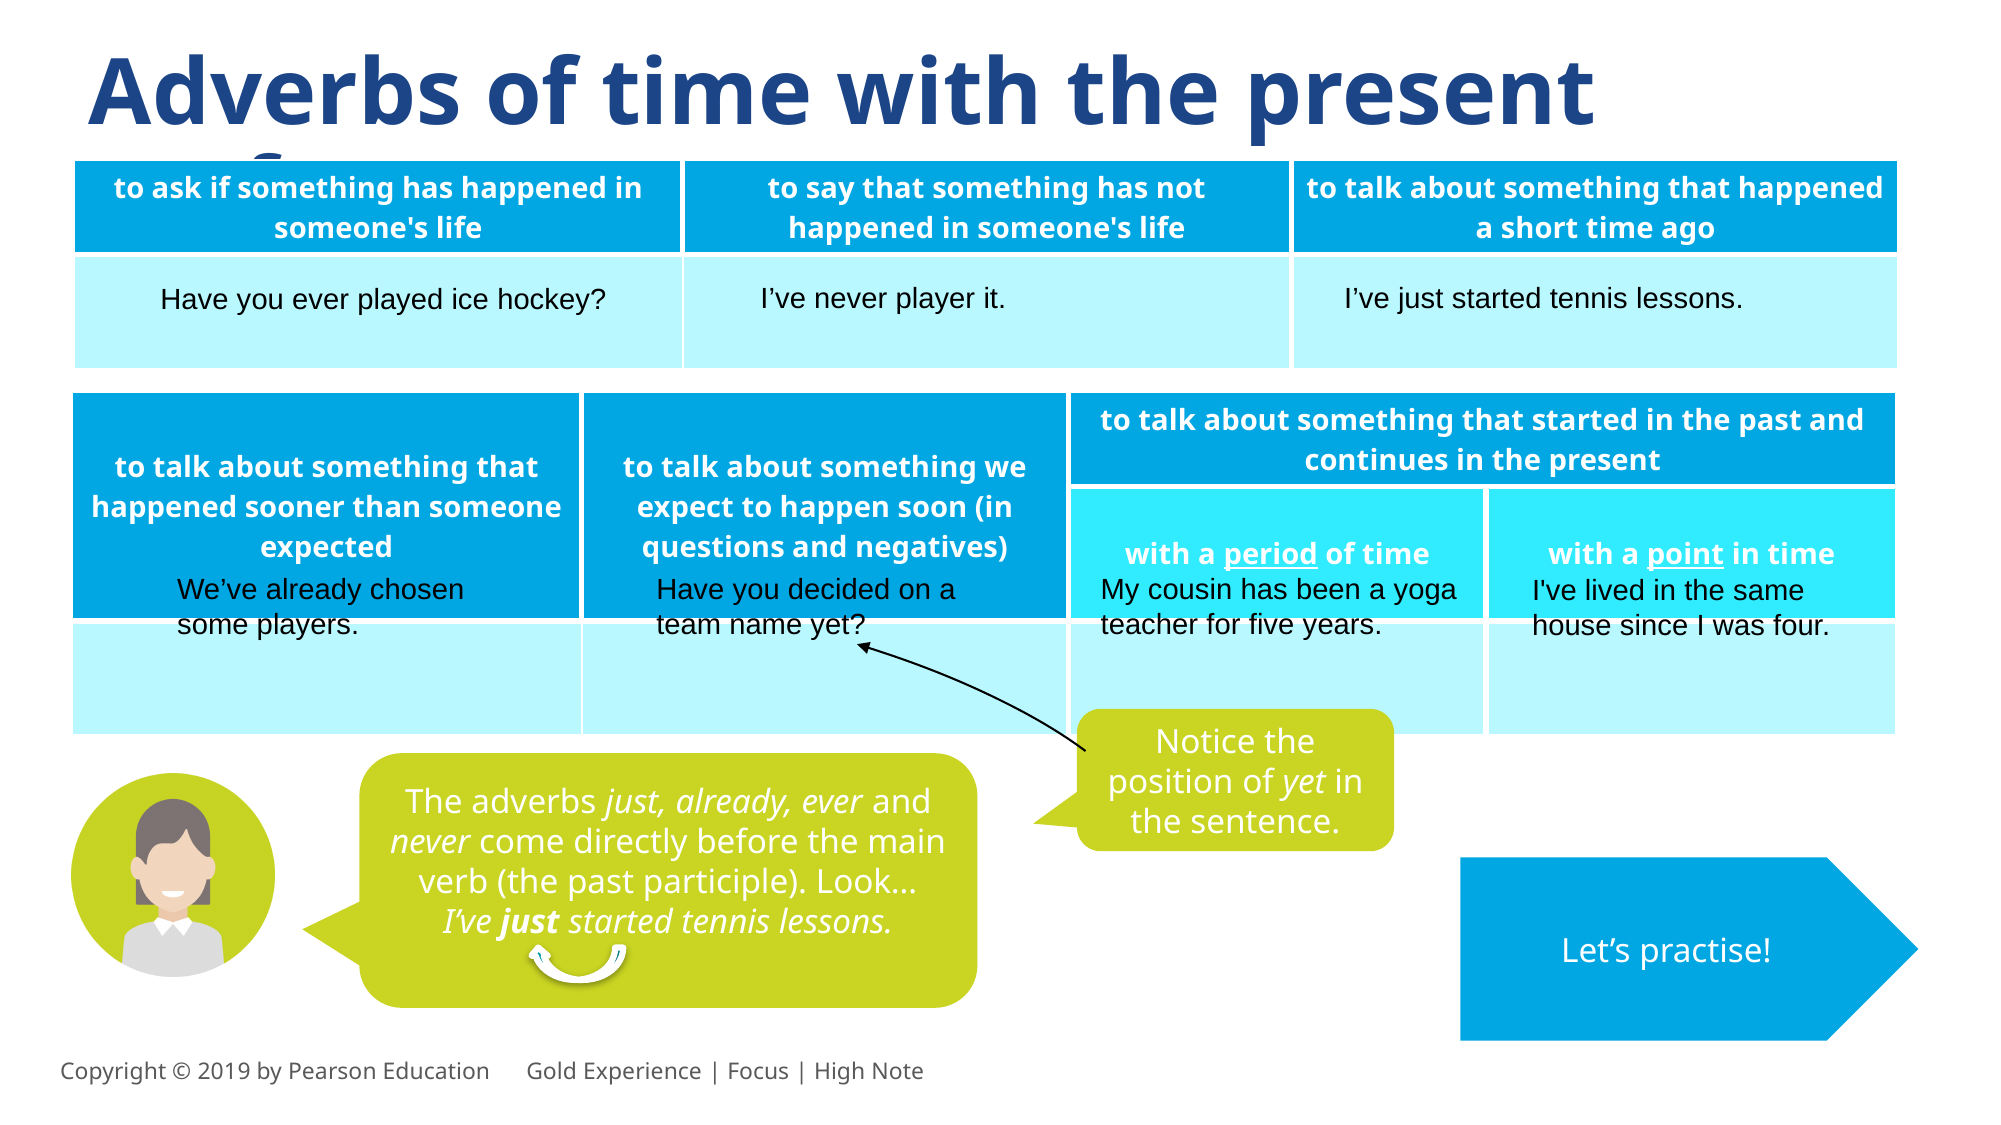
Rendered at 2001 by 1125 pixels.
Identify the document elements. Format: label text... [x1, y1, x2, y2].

text_box Let’s practise! [1458, 855, 1921, 1043]
table_cell [684, 257, 1289, 368]
table_cell [75, 257, 682, 368]
table_cell [73, 624, 581, 734]
table_cell [1071, 624, 1483, 734]
text_box I’ve never player it. [745, 271, 1196, 322]
table_header to talk about something that happened sooner than someone expected [73, 393, 579, 618]
table_header to ask if something has happened in someone's life [75, 161, 680, 252]
table_header to say that something has not happened in someone's life [685, 161, 1289, 252]
text_box I've lived in the same house since I was four. [1517, 563, 1860, 649]
footer Copyright © 2019 by Pearson Education Gold Experience | Focus | High Note [45, 1040, 1084, 1101]
table_header to talk about something that happened a short time ago [1294, 161, 1897, 252]
table_header to talk about something we expect to happen soon (in questions and negatives) [584, 393, 1066, 618]
text_box My cousin has been a yoga teacher for five years. [1085, 563, 1473, 649]
table_cell [1294, 257, 1897, 368]
table_cell with a point in time [1489, 489, 1895, 618]
picture [71, 772, 276, 977]
text_box [815, 641, 1087, 752]
text_box [528, 944, 627, 984]
text_box Have you decided on a team name yet? [641, 562, 1008, 648]
table_header to talk about something that started in the past and continues in the present [1071, 393, 1895, 484]
text_box Notice the position of yet in the sentence. [1031, 706, 1397, 854]
text_box I’ve just started tennis lessons. [1329, 271, 1780, 322]
text_box The adverbs just, already, ever and never come directly before the main verb (the past participle). Look… I’ve just started tennis lessons. [300, 751, 980, 1010]
table_cell [1489, 624, 1895, 734]
text_box We’ve already chosen some players. [161, 562, 520, 648]
title Adverbs of time with the present perfect [73, 37, 1879, 159]
table_cell [583, 624, 854, 734]
table_cell [875, 624, 1066, 734]
table_cell with a period of time [1071, 489, 1483, 618]
text_box Have you ever played ice hockey? [145, 272, 641, 323]
